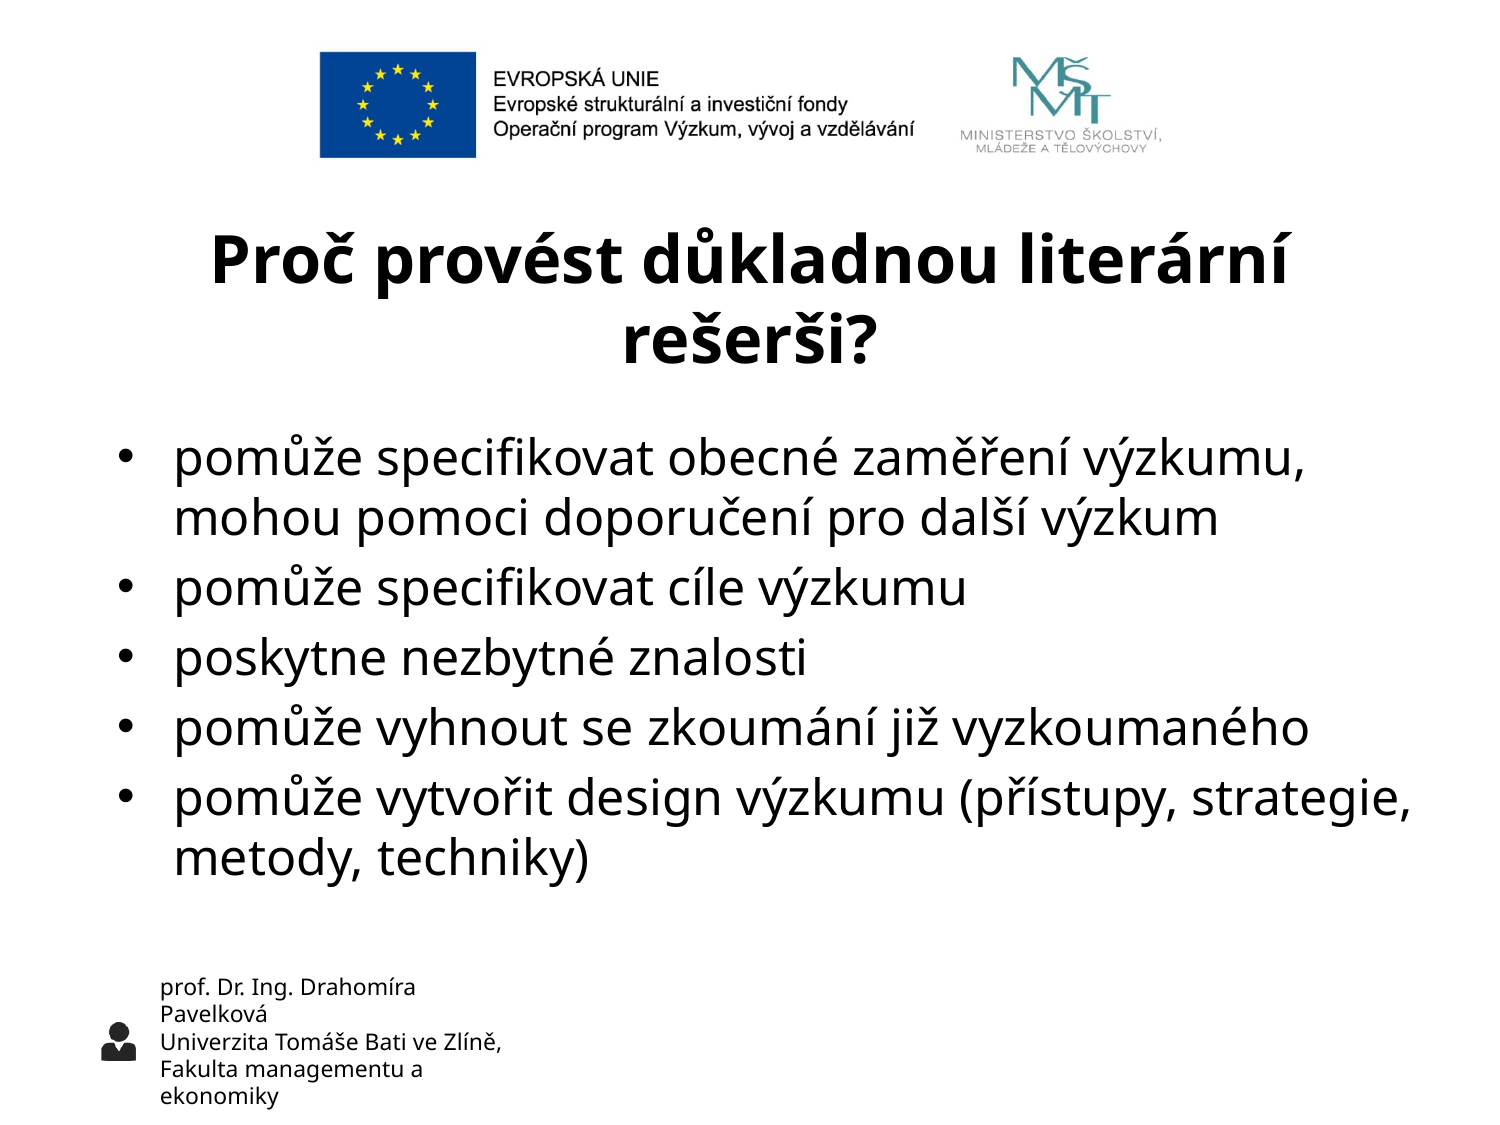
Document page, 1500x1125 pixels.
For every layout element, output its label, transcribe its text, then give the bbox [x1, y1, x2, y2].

picture [267, 0, 1213, 210]
footer prof. Dr. Ing. Drahomíra Pavelková Univerzita Tomáše Bati ve Zlíně, Fakulta managementu a ekonomiky [145, 999, 526, 1083]
list pomůže specifikovat obecné zaměření výzkumu, mohou pomoci doporučení pro další výzkum pomůže specifikovat cíle výzkumu poskytne nezbytné znalosti pomůže vyhnout se zkoumání již vyzkoumaného pomůže vytvořit design výzkumu (přístupy, strategie, metody, techniky) [101, 417, 1469, 1006]
title Proč provést důkladnou literární rešerši? [75, 231, 1425, 362]
picture [101, 1021, 136, 1062]
